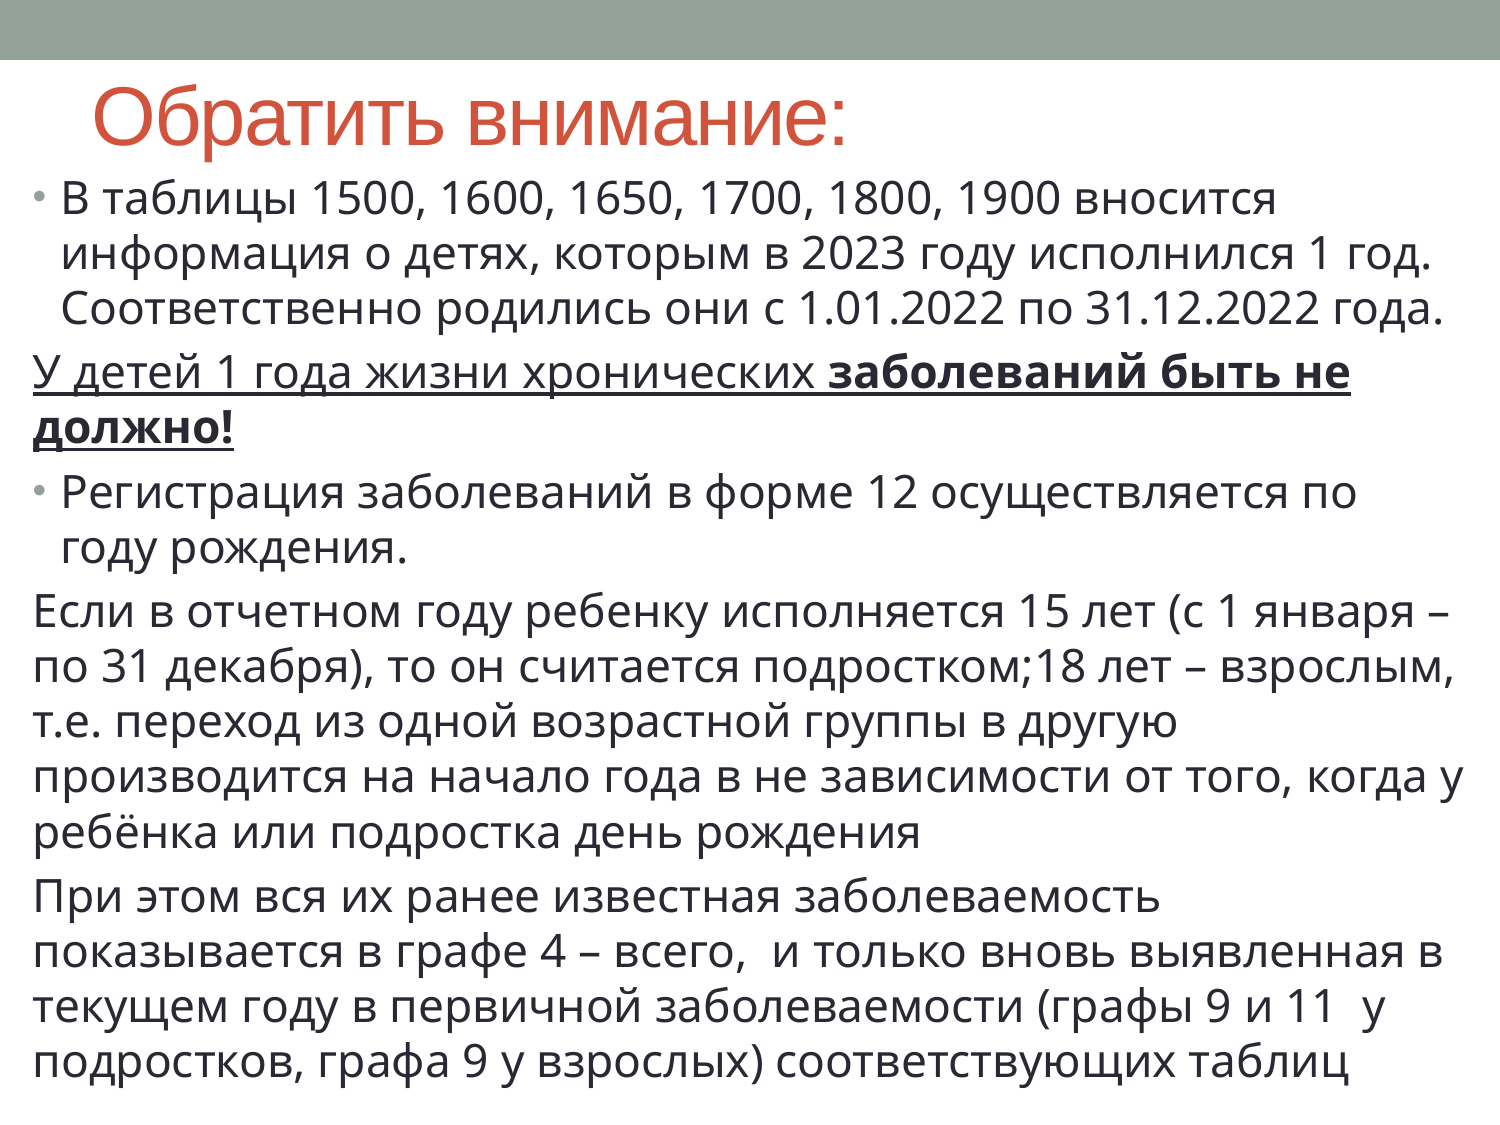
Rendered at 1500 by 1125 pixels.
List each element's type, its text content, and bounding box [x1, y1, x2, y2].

title Обратить внимание: [76, 30, 1427, 160]
list В таблицы 1500, 1600, 1650, 1700, 1800, 1900 вносится информация о детях, которым в 2023 году исполнился 1 год. Соответственно родились они с 1.01.2022 по 31.12.2022 года. У детей 1 года жизни хронических заболеваний быть не должно! Регистрация заболеваний в форме 12 осуществляется по году рождения. Если в отчетном году ребенку исполняется 15 лет (с 1 января – по 31 декабря), то он считается подростком;18 лет – взрослым, т.е. переход из одной возрастной группы в другую производится на начало года в не зависимости от того, когда у ребёнка или подростка день рождения При этом вся их ранее известная заболеваемость показывается в графе 4 – всего, и только вновь выявленная в текущем году в первичной заболеваемости (графы 9 и 11 у подростков, графа 9 у взрослых) соответствующих таблиц [17, 160, 1483, 1118]
